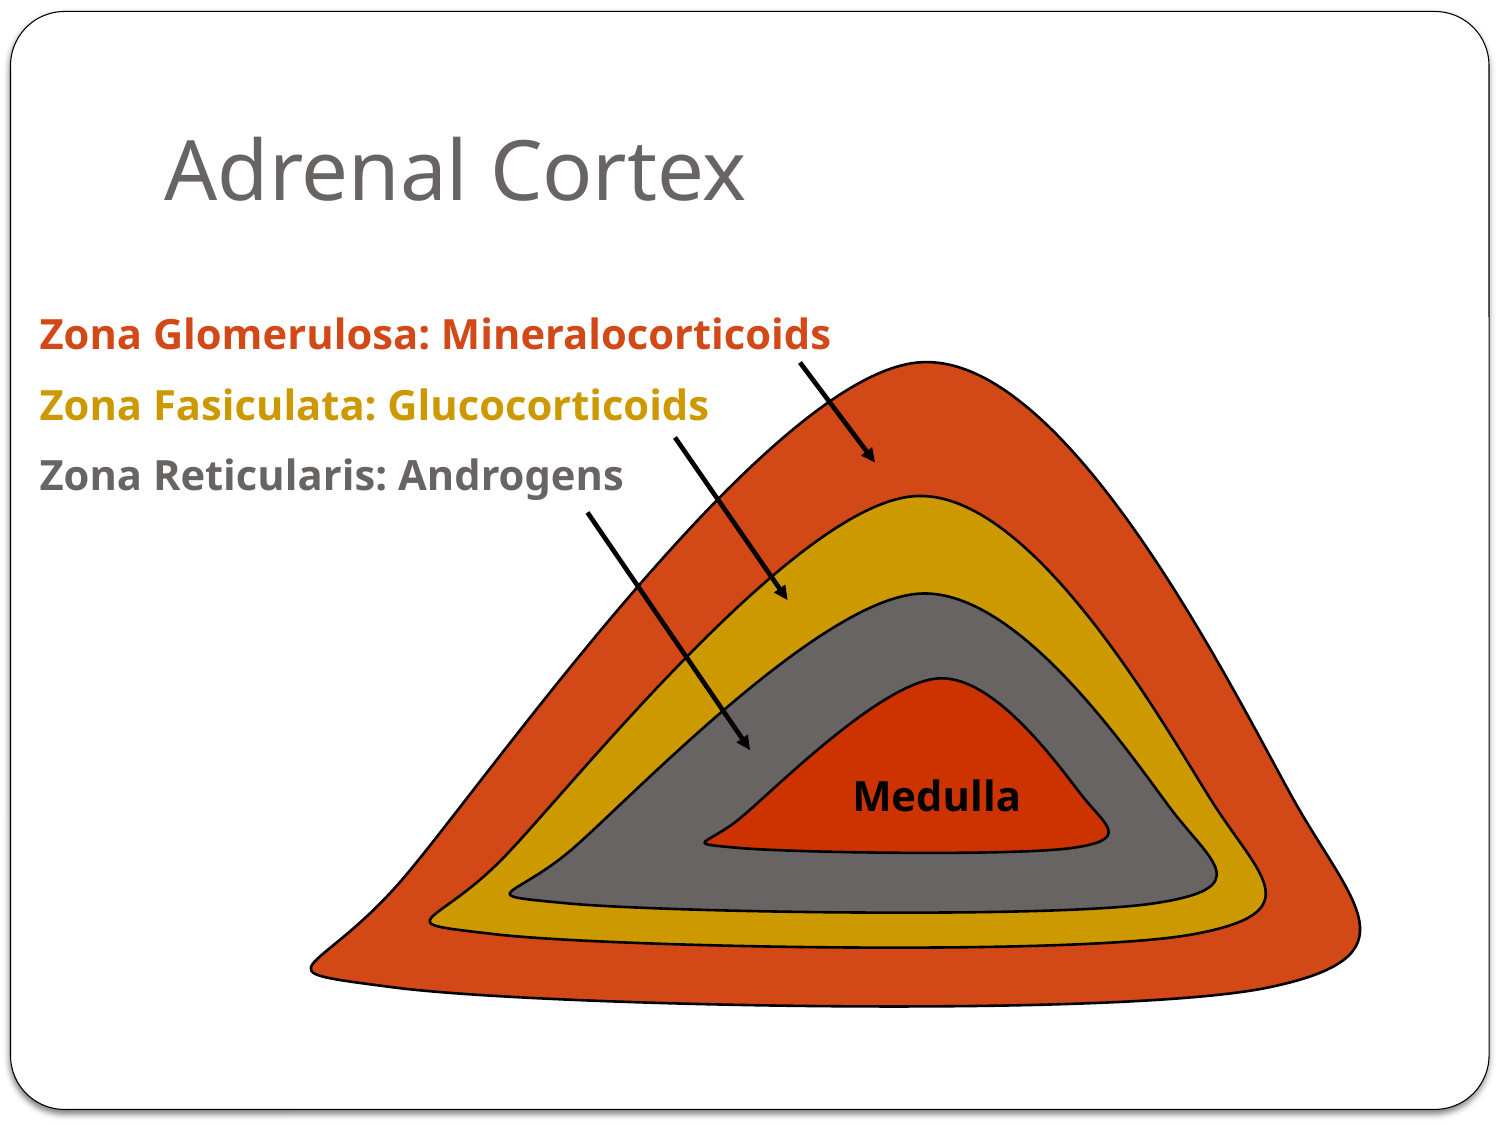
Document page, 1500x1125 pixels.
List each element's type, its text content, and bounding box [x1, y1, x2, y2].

text_box Zona Glomerulosa: Mineralocorticoids Zona Fasiculata: Glucocorticoids Zona Reticularis: Androgens [24, 299, 863, 507]
title Adrenal Cortex [150, 45, 1425, 233]
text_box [249, 349, 1419, 1019]
